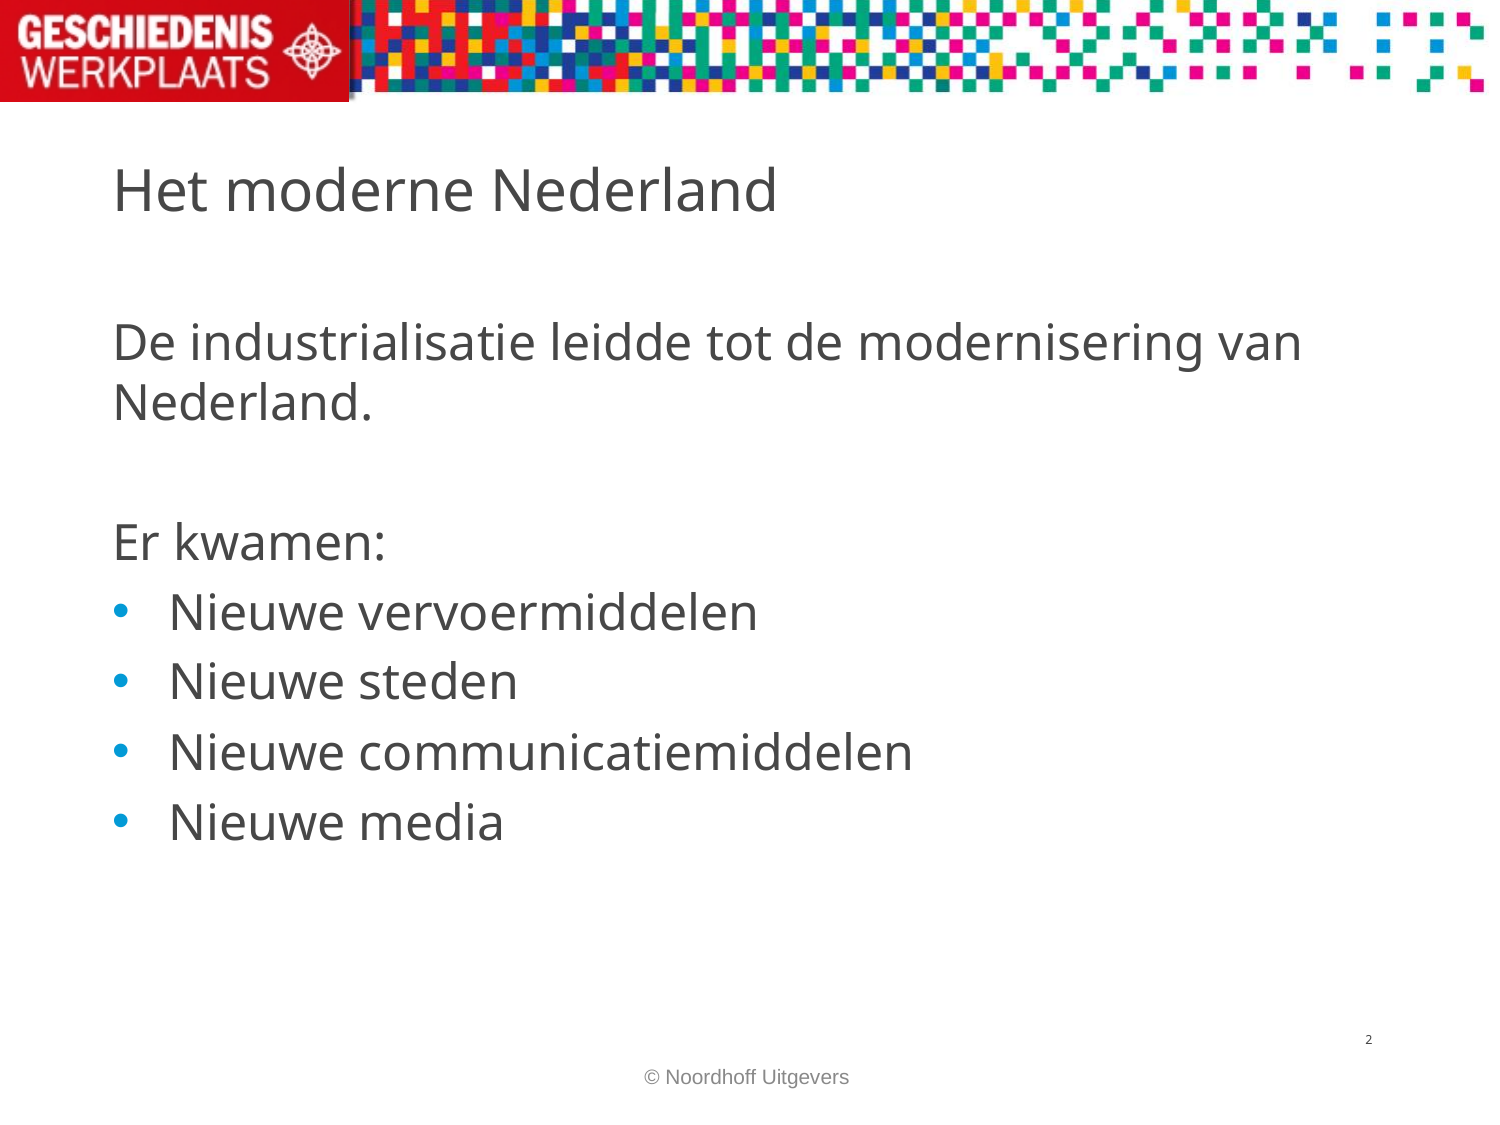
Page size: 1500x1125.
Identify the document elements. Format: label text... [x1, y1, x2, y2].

slide_number 2 [1325, 1025, 1388, 1063]
title Het moderne Nederland [112, 145, 1401, 256]
text_box © Noordhoff Uitgevers [512, 1045, 988, 1106]
picture [0, 0, 1500, 1125]
list De industrialisatie leidde tot de modernisering van Nederland. Er kwamen: Nieuwe vervoermiddelen Nieuwe steden Nieuwe communicatiemiddelen Nieuwe media [112, 302, 1409, 1024]
